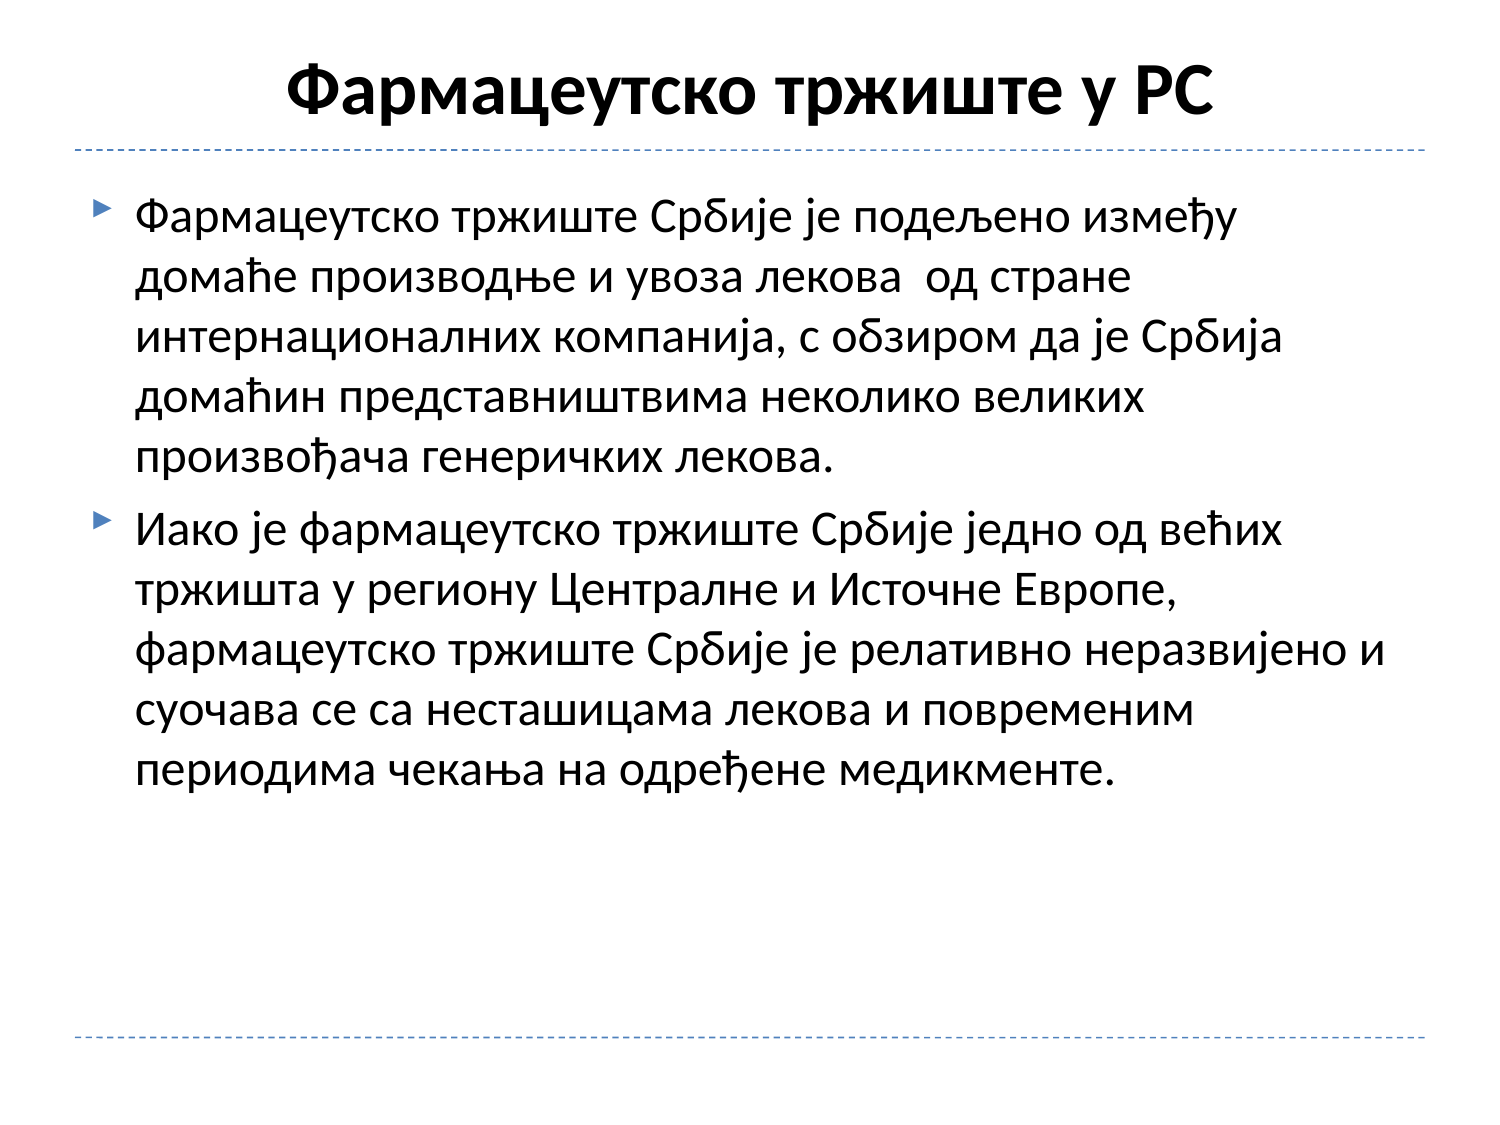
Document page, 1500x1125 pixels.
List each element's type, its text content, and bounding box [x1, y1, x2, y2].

title Фармацеутско тржиште у РС [74, 12, 1426, 138]
list Фармацеутско тржиште Србије је подељено између домаће производње и увоза лекова од стране интернационалних компанија, с обзиром да је Србија домаћин представништвима неколико великих произвођача генеричких лекова. Иако је фармацеутско тржиште Србије једно од већих тржишта у региону Централне и Источне Европе, фармацеутско тржиште Србије је релативно неразвијено и суочава се са несташицама лекова и повременим периодима чекања на одређене медикменте. [74, 174, 1426, 1038]
